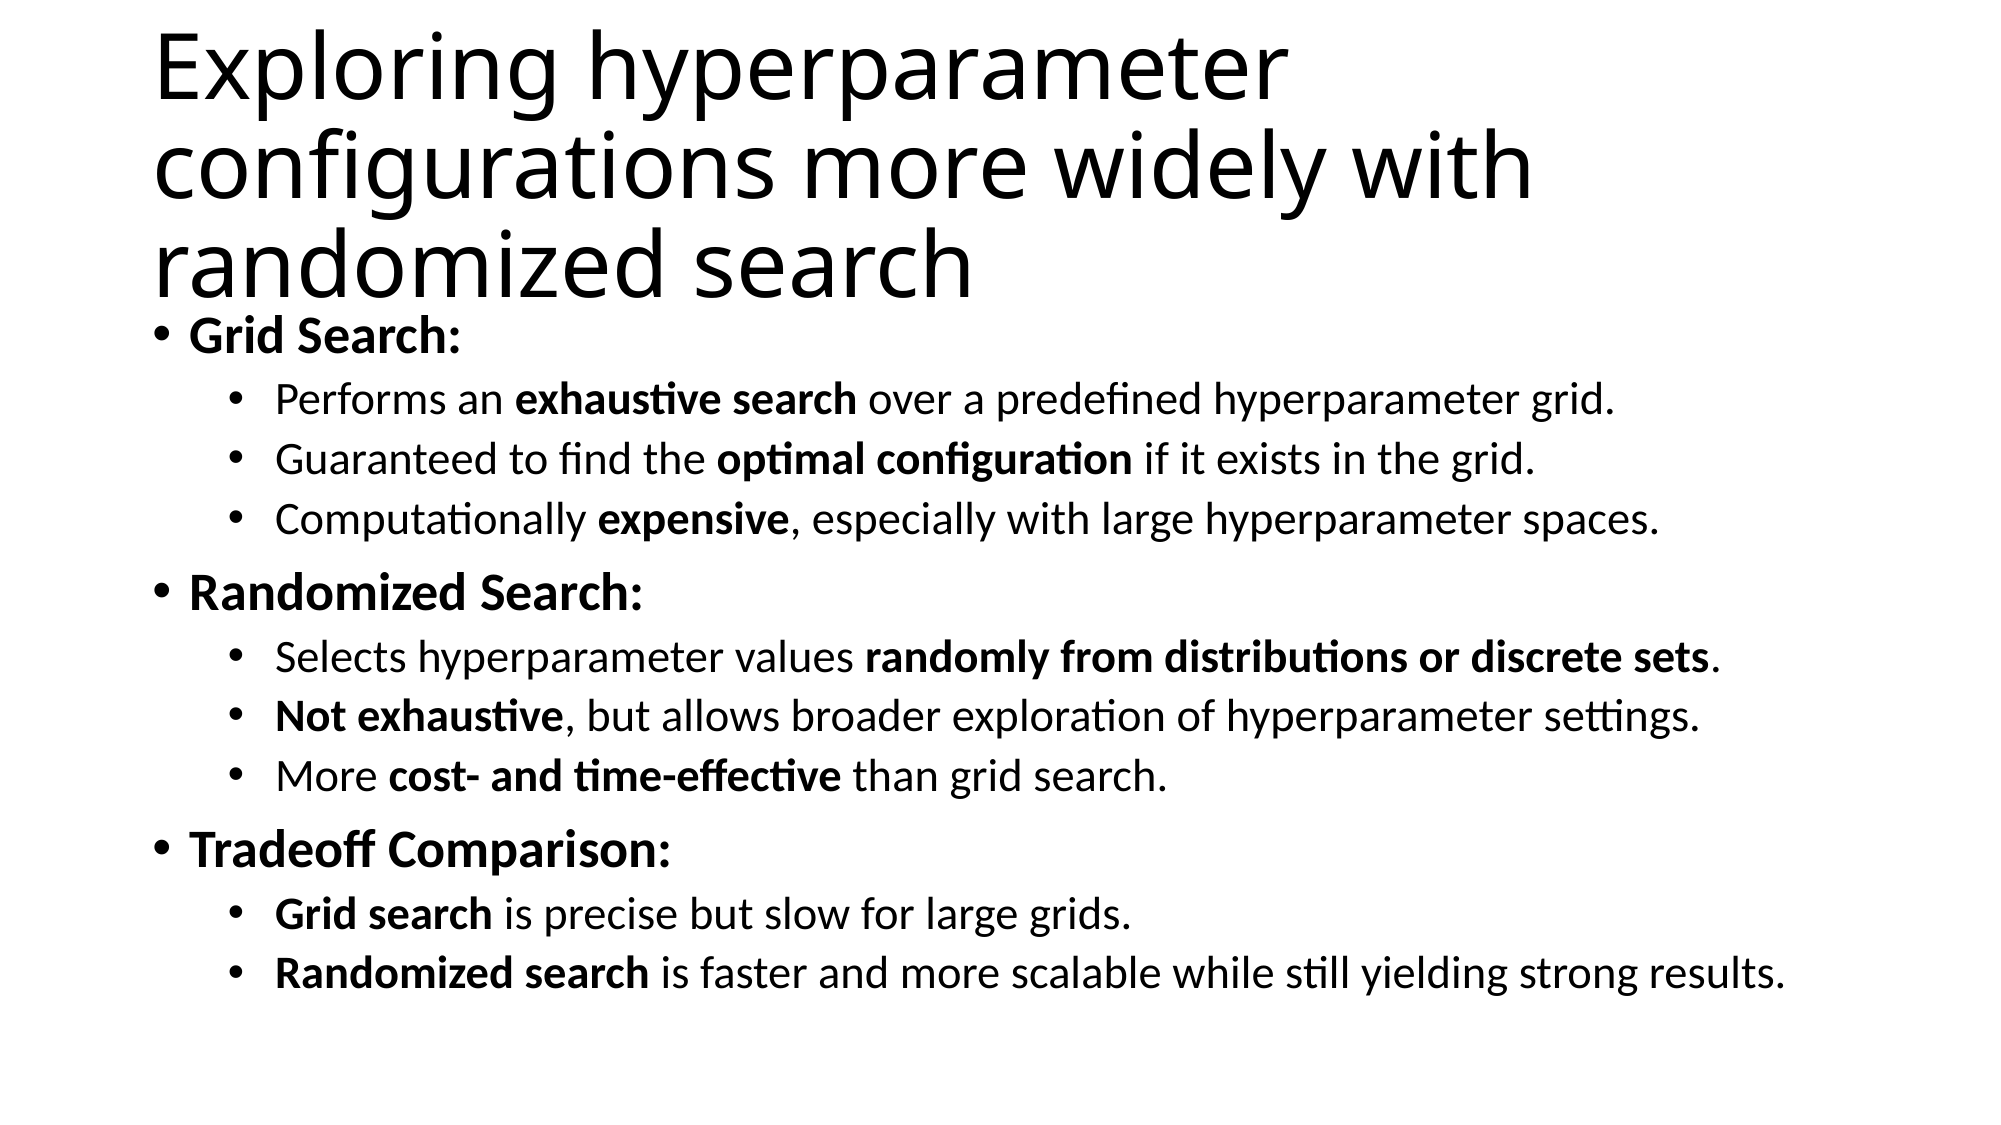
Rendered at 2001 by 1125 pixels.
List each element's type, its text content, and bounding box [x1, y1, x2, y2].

title Exploring hyperparameter configurations more widely with randomized search [137, 59, 1863, 278]
list Grid Search: Performs an exhaustive search over a predefined hyperparameter grid. Guaranteed to find the optimal configuration if it exists in the grid. Computationally expensive, especially with large hyperparameter spaces. Randomized Search: Selects hyperparameter values randomly from distributions or discrete sets. Not exhaustive, but allows broader exploration of hyperparameter settings. More cost- and time-effective than grid search. Tradeoff Comparison: Grid search is precise but slow for large grids. Randomized search is faster and more scalable while still yielding strong results. [137, 299, 1863, 1014]
